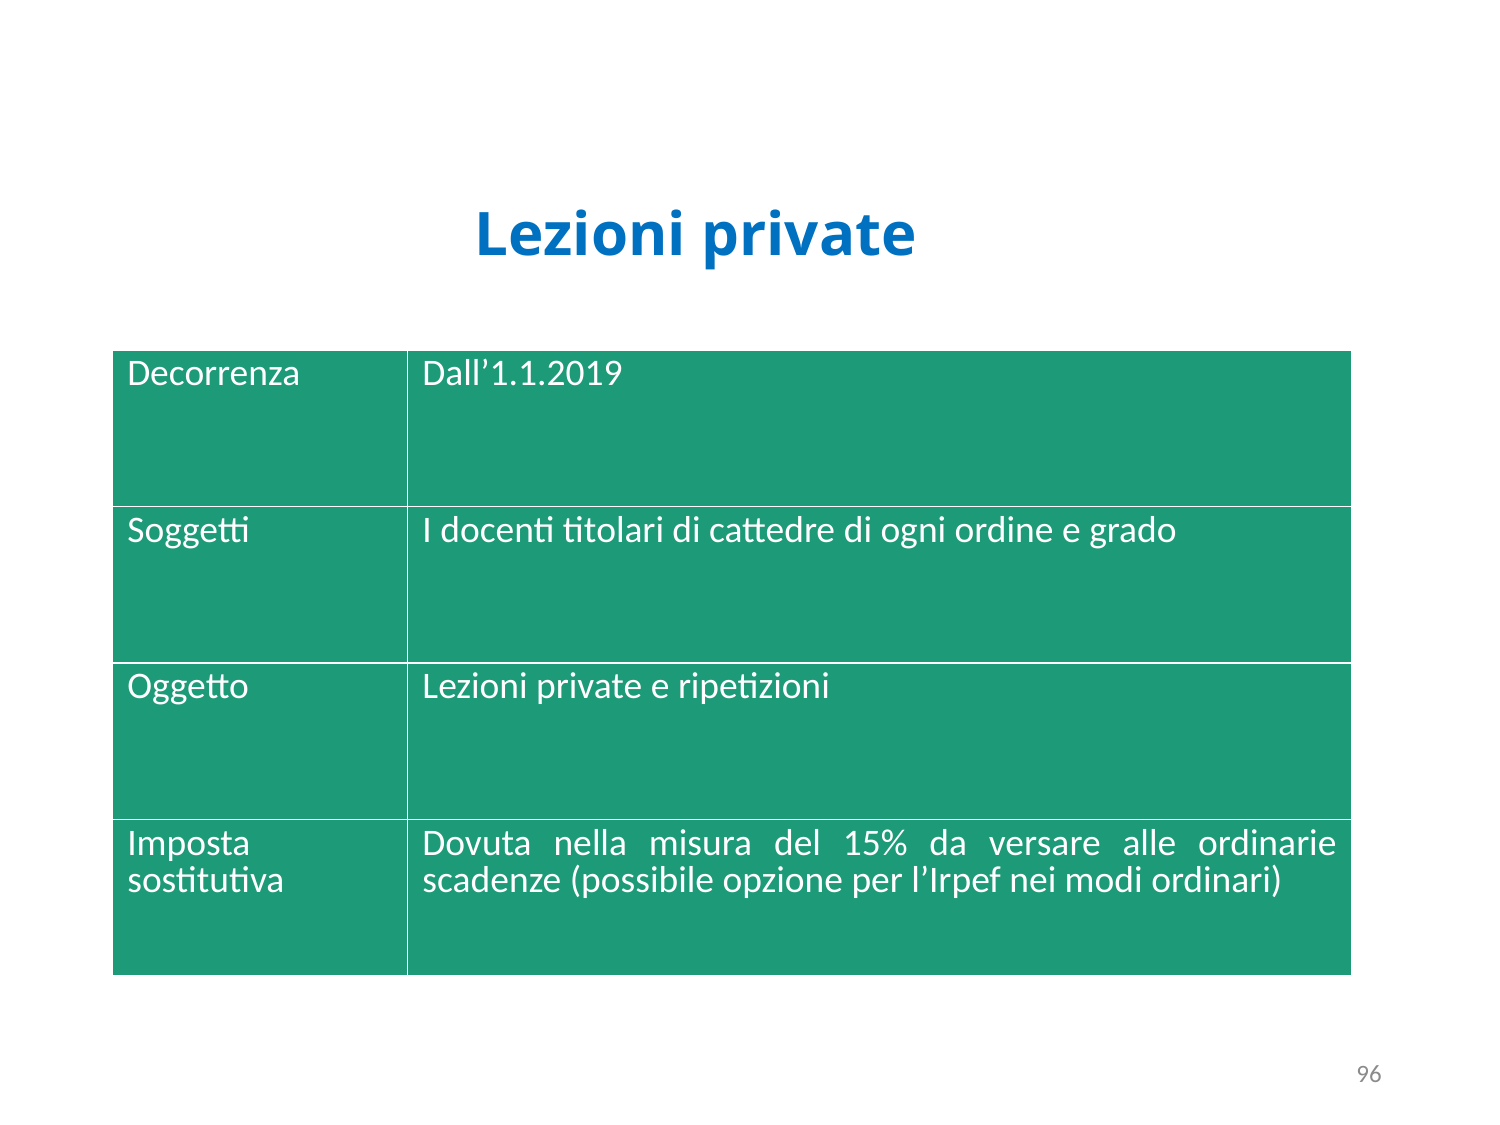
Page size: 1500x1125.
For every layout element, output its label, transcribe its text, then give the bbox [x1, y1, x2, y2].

title Lezioni private [58, 196, 1334, 277]
table_cell Oggetto [113, 664, 407, 819]
table_cell Imposta sostitutiva [113, 820, 407, 975]
table_cell Lezioni private e ripetizioni [408, 664, 1351, 819]
table_header Decorrenza [113, 351, 407, 506]
table_cell Soggetti [113, 507, 407, 662]
table_cell I docenti titolari di cattedre di ogni ordine e grado [408, 507, 1351, 662]
table_header Dall’1.1.2019 [408, 351, 1351, 506]
slide_number 96 [1059, 1042, 1397, 1103]
table_cell Dovuta nella misura del 15% da versare alle ordinarie scadenze (possibile opzione per l’Irpef nei modi ordinari) [408, 820, 1351, 975]
